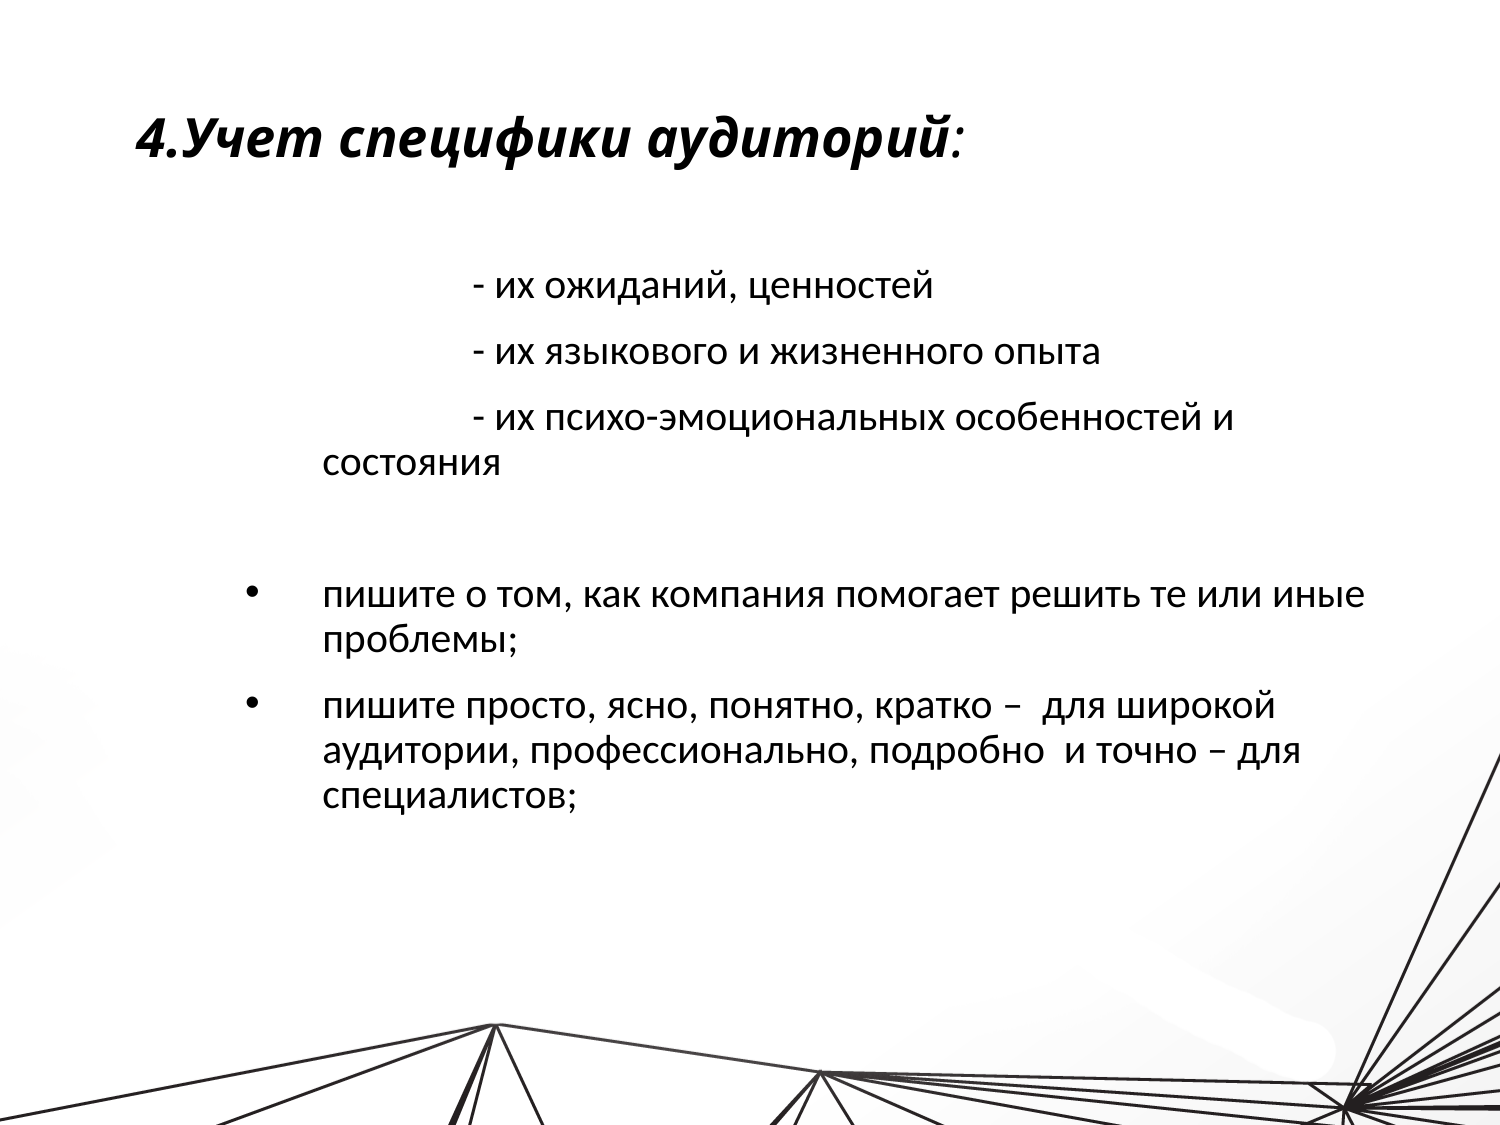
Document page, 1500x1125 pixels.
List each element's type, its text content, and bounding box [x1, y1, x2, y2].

list - их ожиданий, ценностей - их языкового и жизненного опыта - их психо-эмоциональных особенностей и состояния пишите о том, как компания помогает решить те или иные проблемы; пишите просто, ясно, понятно, кратко – для широкой аудитории, профессионально, подробно и точно – для специалистов; [229, 255, 1436, 1010]
picture [0, 0, 1500, 1125]
title 4.Учет специфики аудиторий: [121, 5, 1384, 178]
